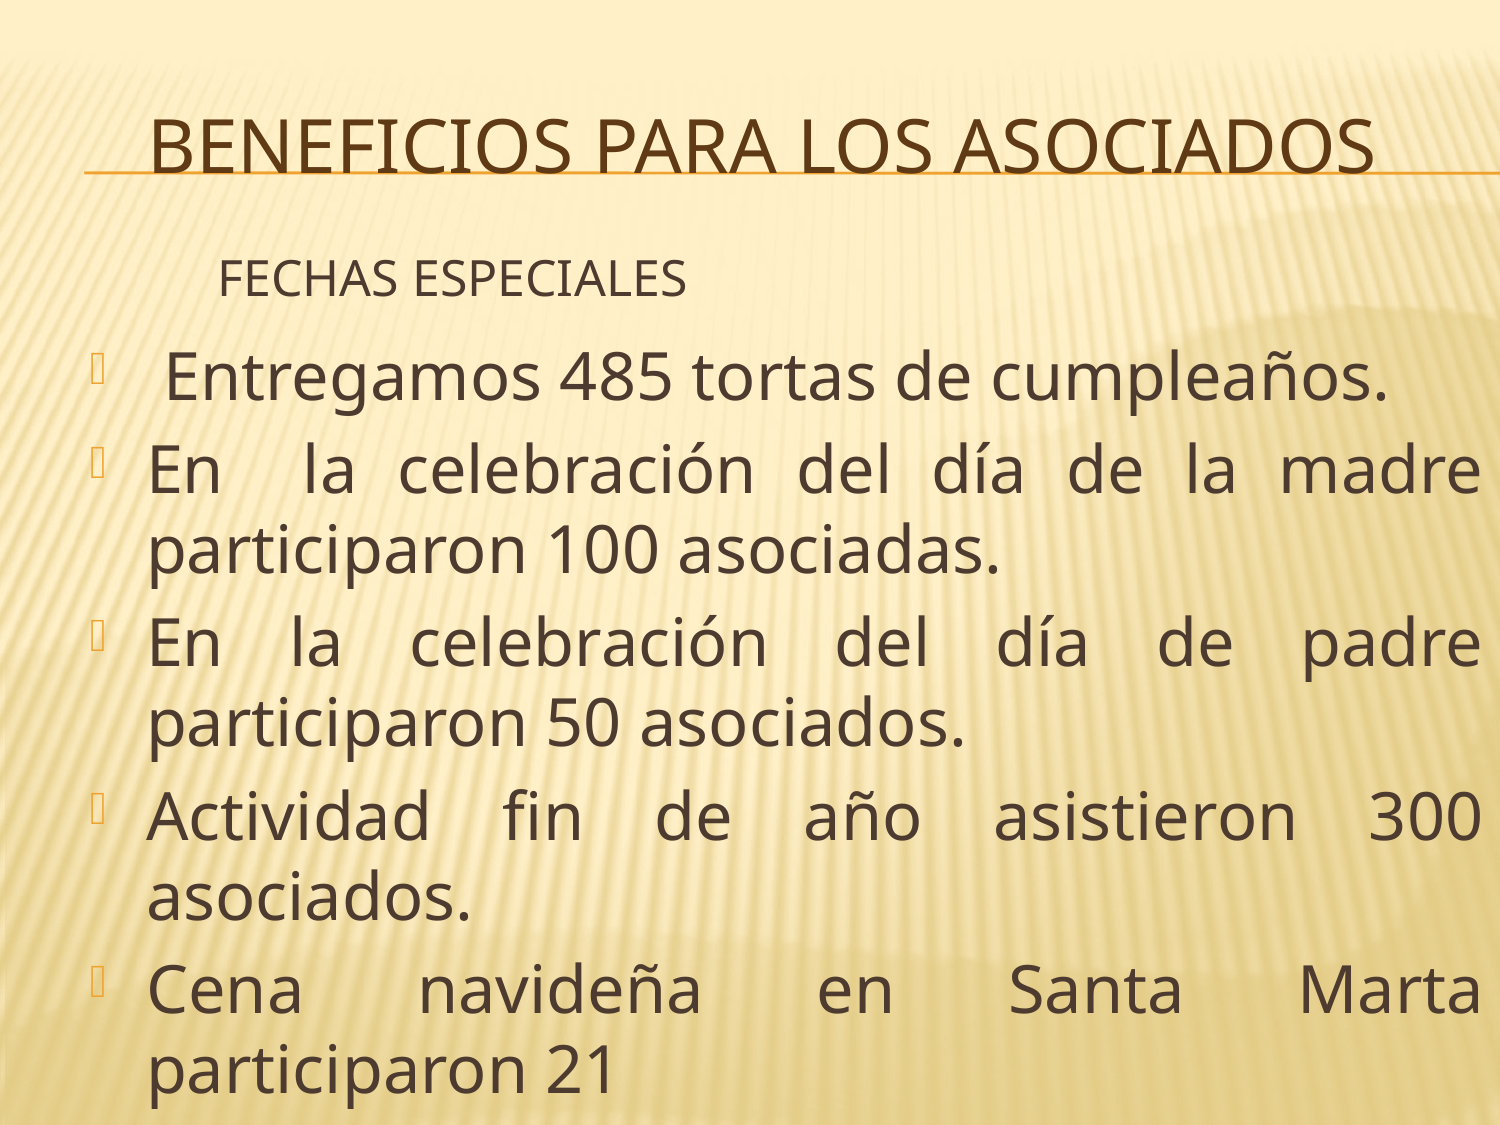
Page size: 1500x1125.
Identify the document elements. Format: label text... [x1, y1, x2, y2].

text_box FECHAS ESPECIALES [100, 208, 805, 346]
title BENEFICIOS PARA LOS ASOCIADOS [50, 75, 1475, 213]
list Entregamos 485 tortas de cumpleaños. En la celebración del día de la madre participaron 100 asociadas. En la celebración del día de padre participaron 50 asociados. Actividad fin de año asistieron 300 asociados. Cena navideña en Santa Marta participaron 21 [75, 326, 1500, 1069]
